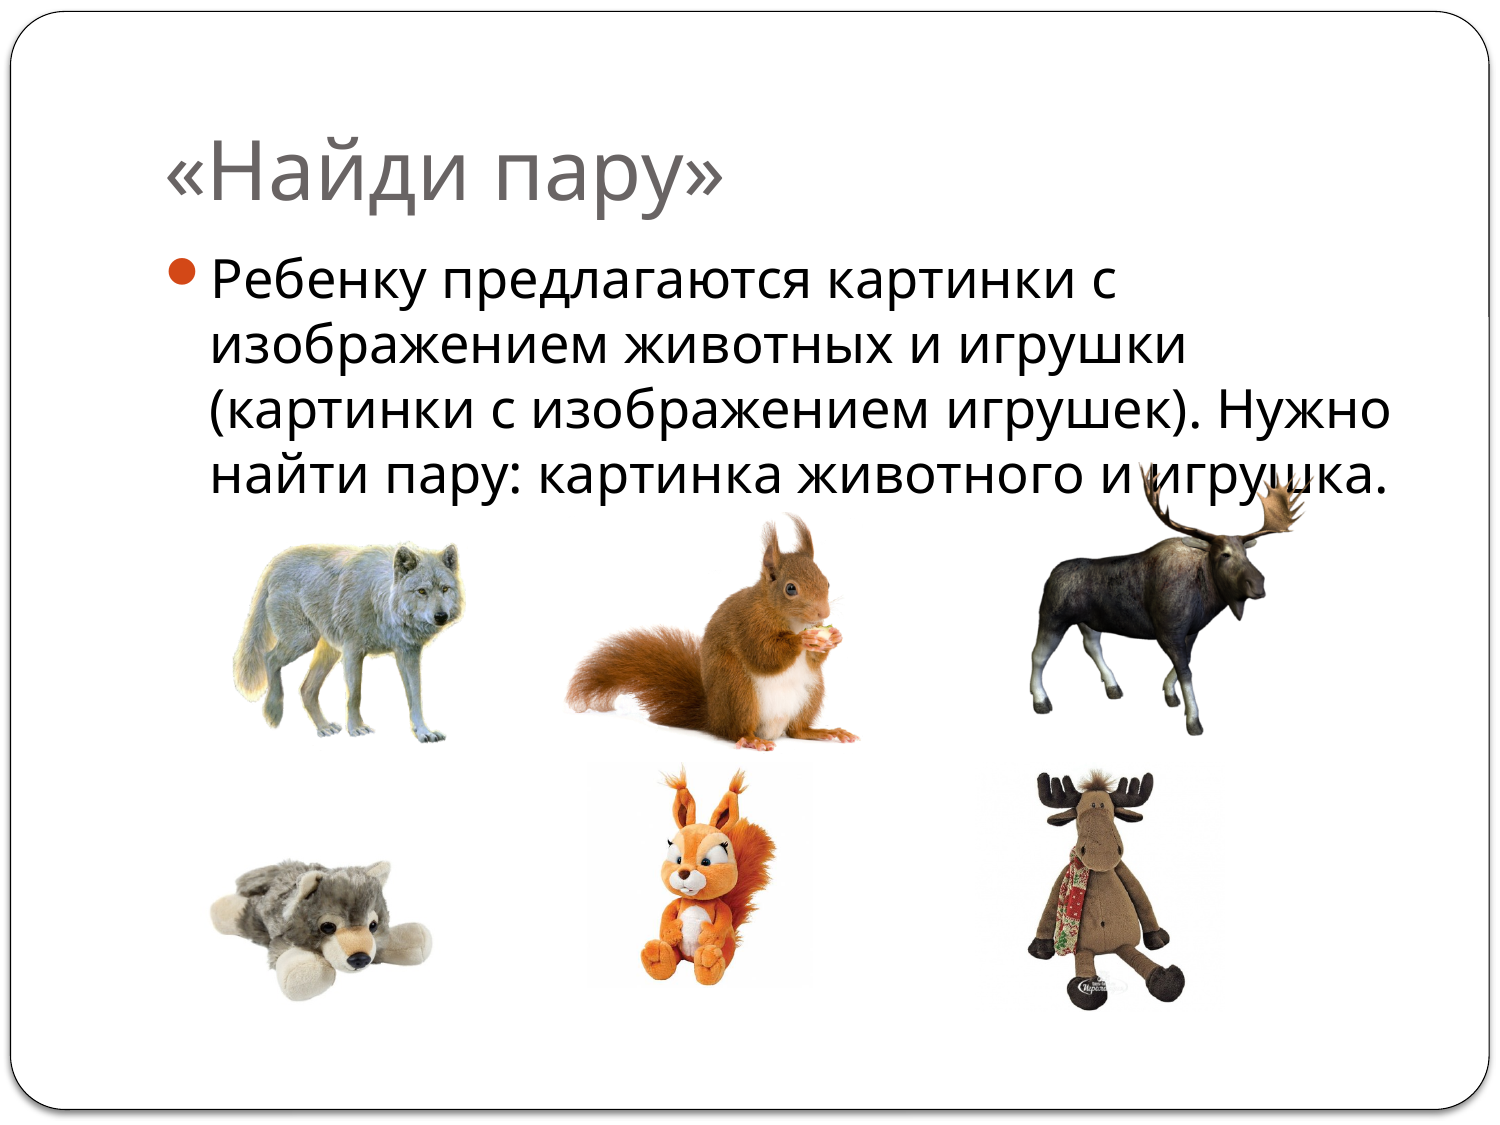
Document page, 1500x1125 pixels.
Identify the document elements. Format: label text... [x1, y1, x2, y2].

picture [199, 499, 516, 763]
list Ребенку предлагаются картинки с изображением животных и игрушки (картинки с изображением игрушек). Нужно найти пару: картинка животного и игрушка. [150, 237, 1425, 1038]
picture [587, 762, 813, 988]
picture [974, 762, 1226, 1013]
title «Найди пару» [150, 45, 1425, 233]
picture [1024, 462, 1320, 738]
picture [562, 512, 863, 754]
picture [199, 774, 443, 1067]
